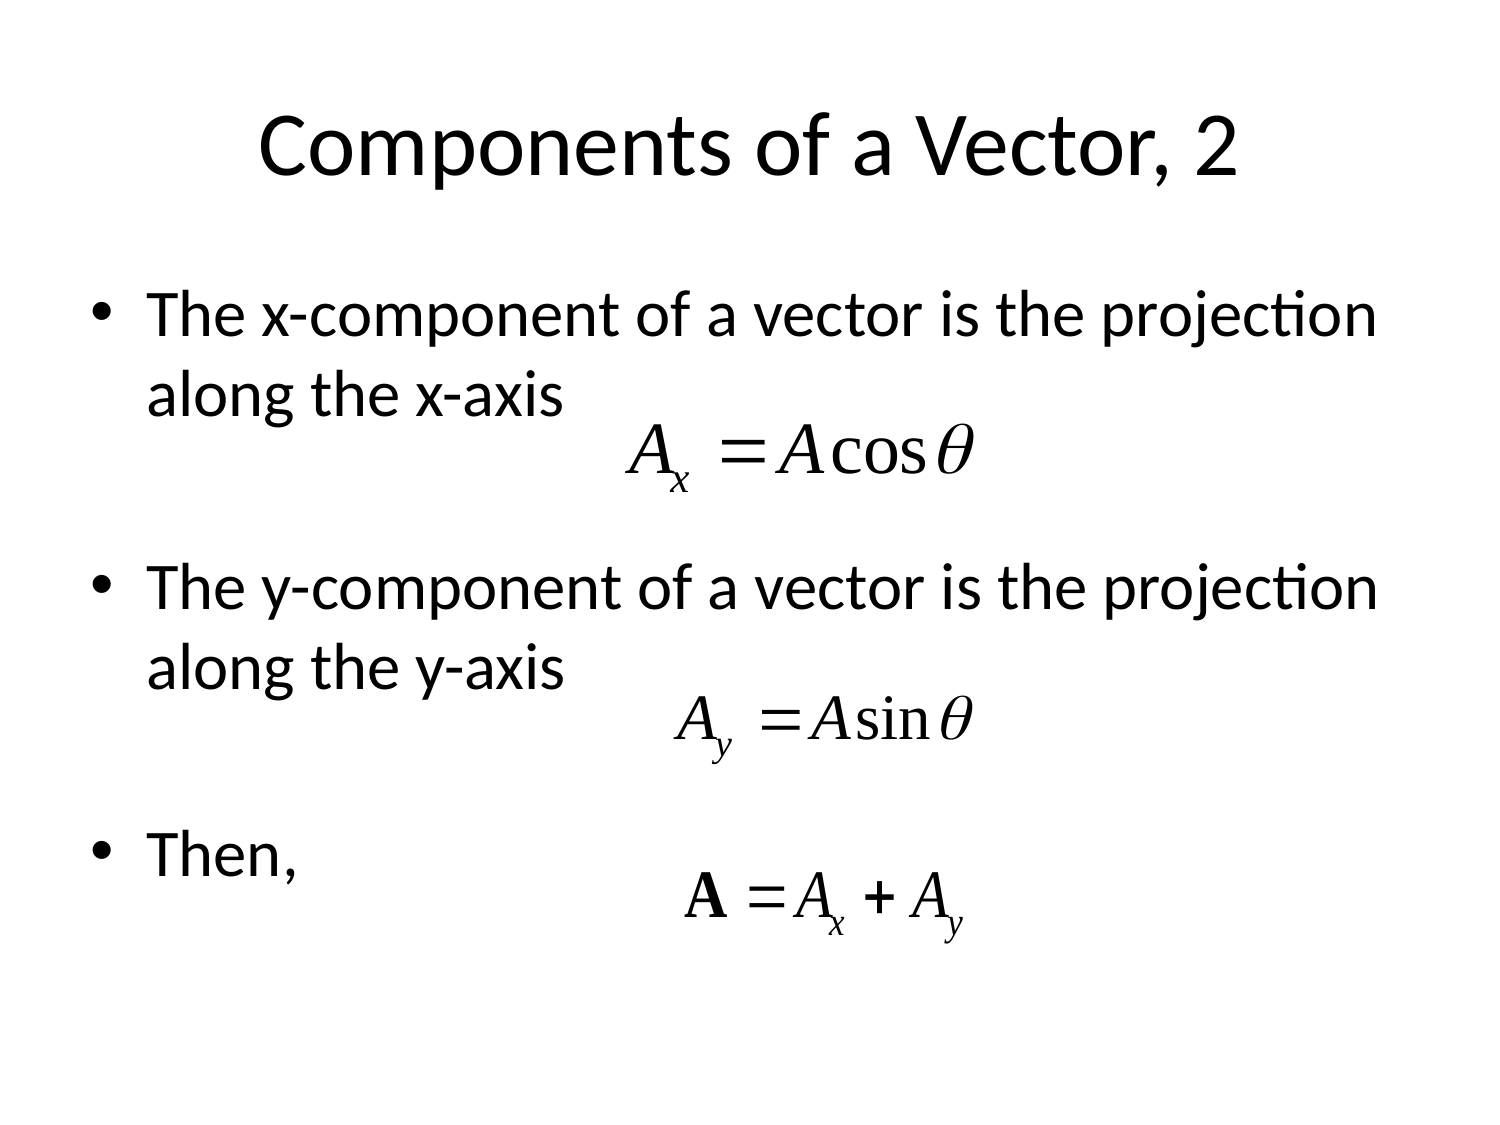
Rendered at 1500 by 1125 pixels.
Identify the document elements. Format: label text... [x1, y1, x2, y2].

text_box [612, 399, 994, 511]
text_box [674, 849, 976, 958]
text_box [662, 674, 988, 778]
list The x-component of a vector is the projection along the x-axis The y-component of a vector is the projection along the y-axis Then, [75, 262, 1425, 1005]
title Components of a Vector, 2 [75, 45, 1425, 233]
